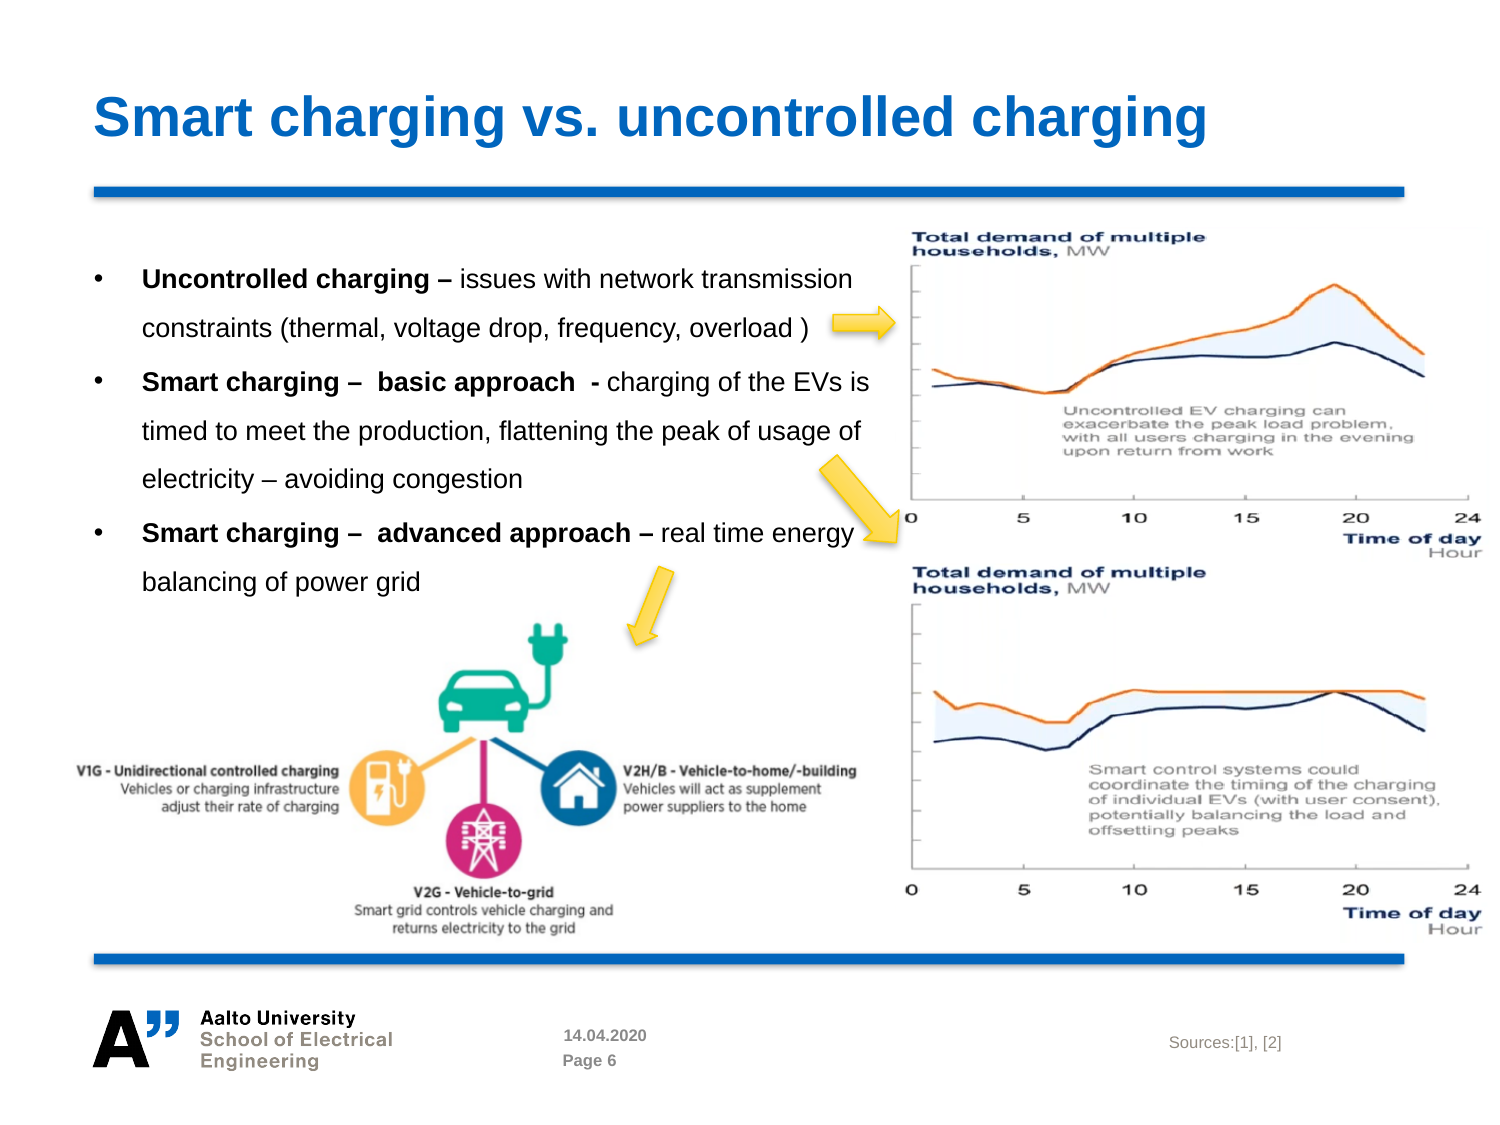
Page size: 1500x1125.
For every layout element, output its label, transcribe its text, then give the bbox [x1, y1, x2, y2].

text_box Sources:[1], [2] [1153, 1024, 1405, 1060]
picture [35, 953, 449, 1125]
picture [894, 563, 1494, 943]
text_box [644, 565, 675, 601]
picture [71, 602, 877, 950]
slide_number Page 6 [562, 1050, 816, 1071]
text_box [832, 305, 889, 340]
title Smart charging vs. uncontrolled charging [93, 80, 1369, 228]
picture [894, 227, 1494, 562]
list Uncontrolled charging – issues with network transmission constraints (thermal, voltage drop, frequency, overload ) Smart charging – basic approach - charging of the EVs is timed to meet the production, flattening the peak of usage of electricity – avoiding congestion Smart charging – advanced approach – real time energy balancing of power grid [93, 245, 889, 925]
text_box [818, 454, 889, 543]
text_box 14.04.2020 [563, 1024, 683, 1052]
